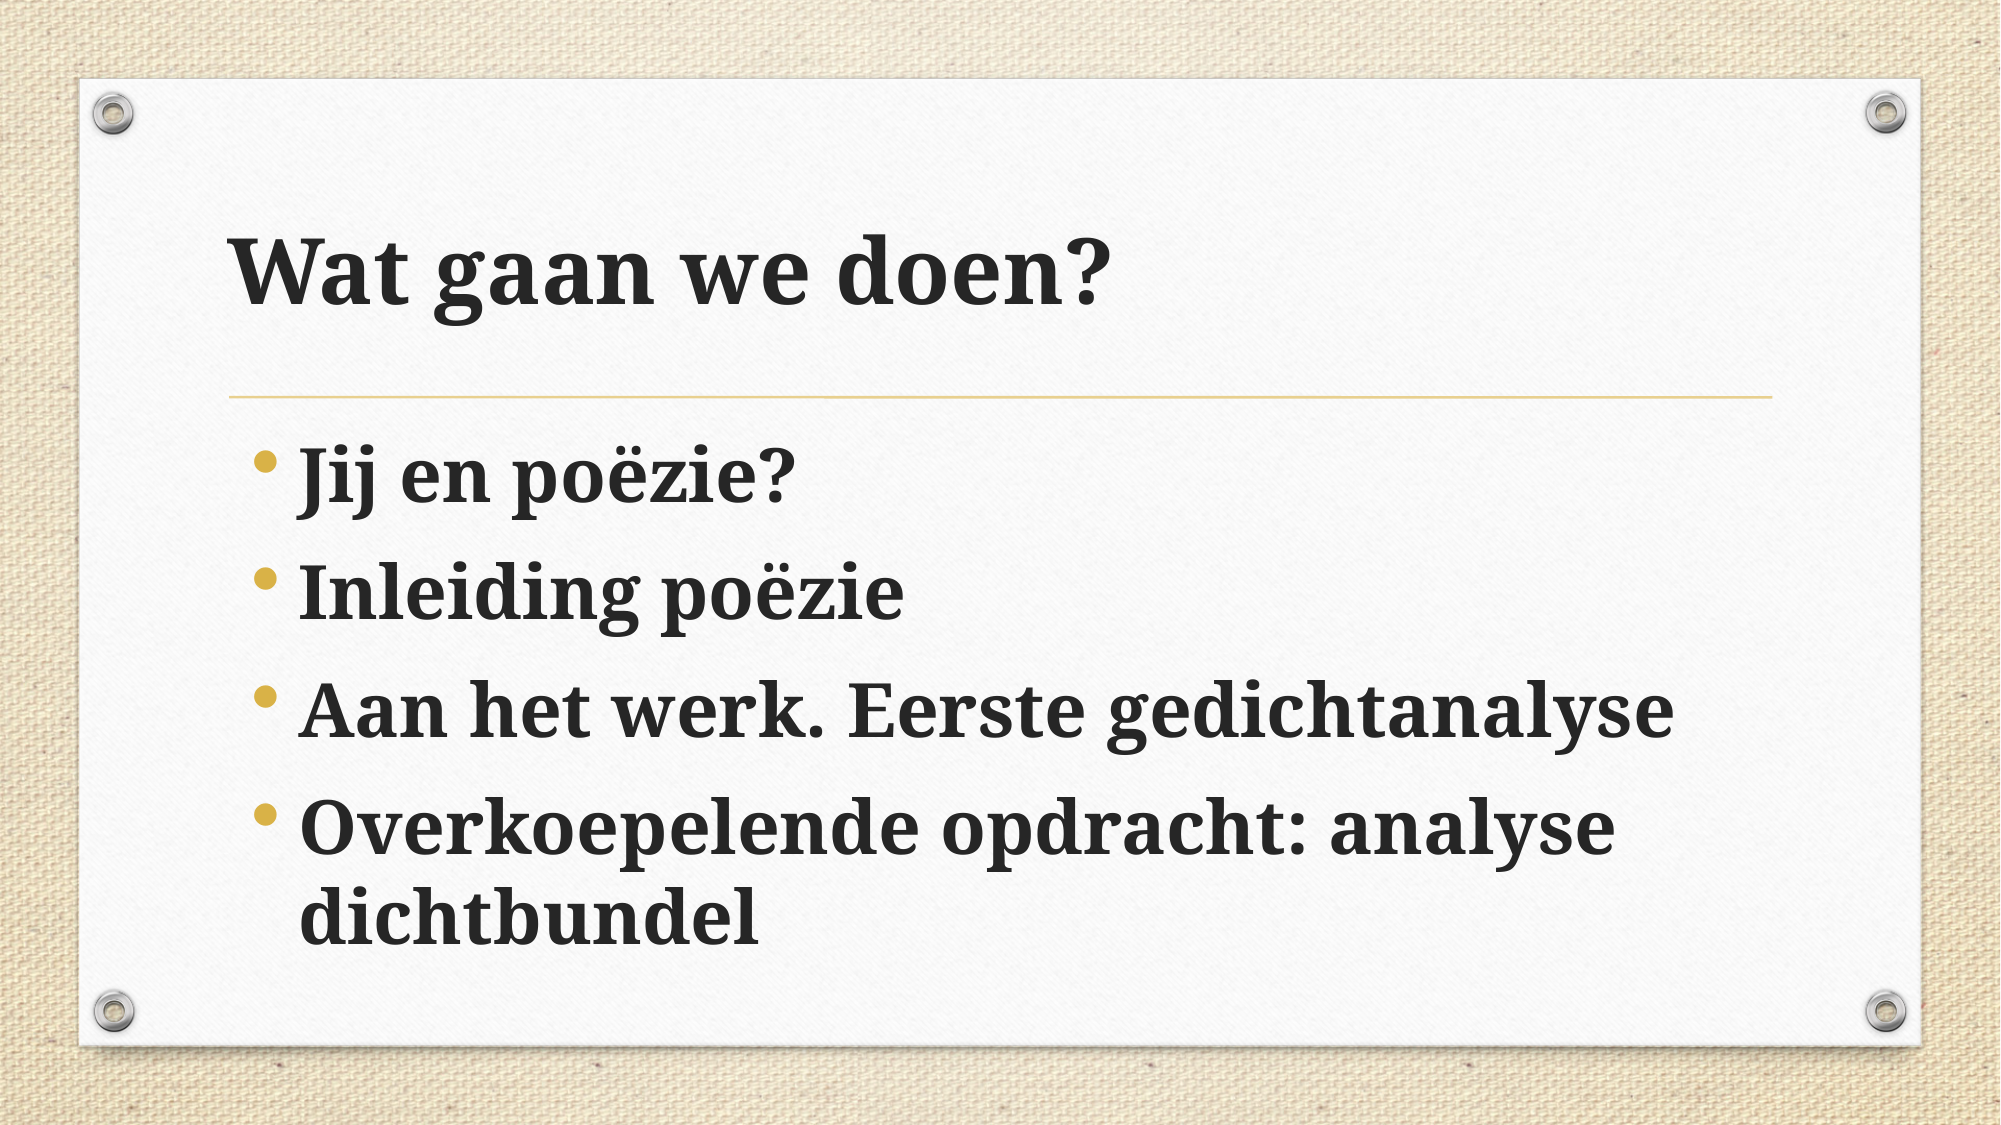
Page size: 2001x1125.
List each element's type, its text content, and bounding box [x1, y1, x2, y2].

list Jij en poëzie? Inleiding poëzie Aan het werk. Eerste gedichtanalyse Overkoepelende opdracht: analyse dichtbundel [212, 419, 1788, 965]
title Wat gaan we doen? [212, 161, 1788, 375]
picture [0, 0, 2001, 1125]
